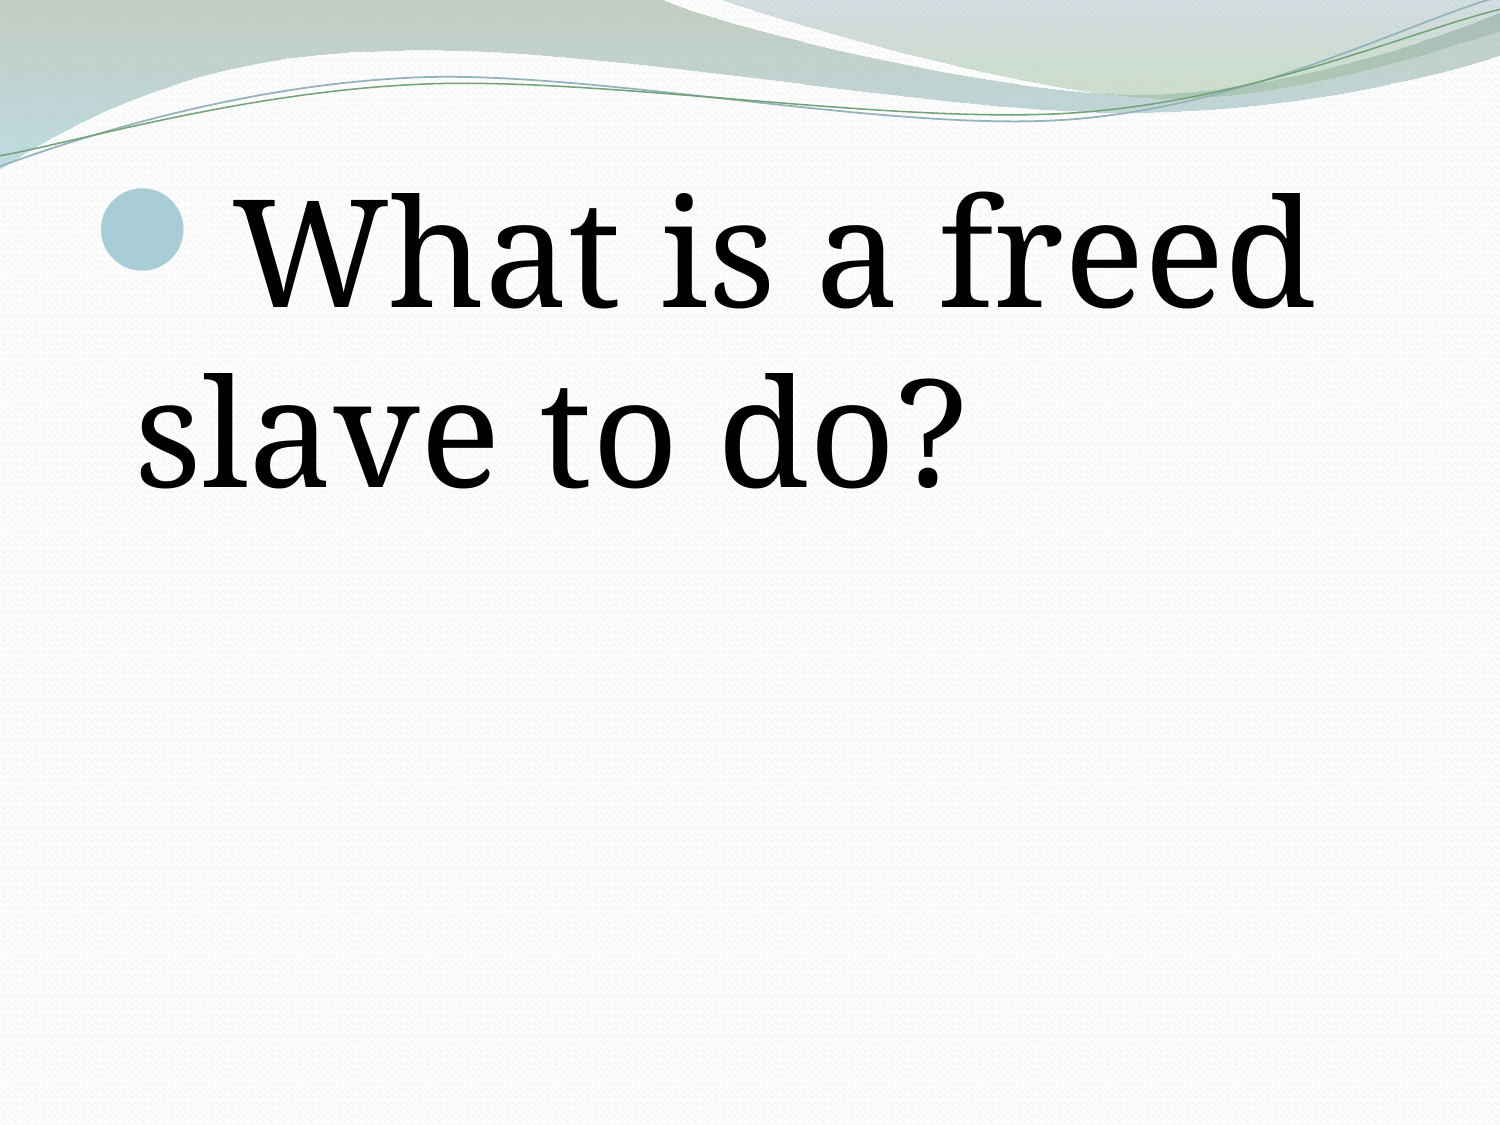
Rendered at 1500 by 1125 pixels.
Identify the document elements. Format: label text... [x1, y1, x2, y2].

list What is a freed slave to do? [75, 149, 1425, 1038]
